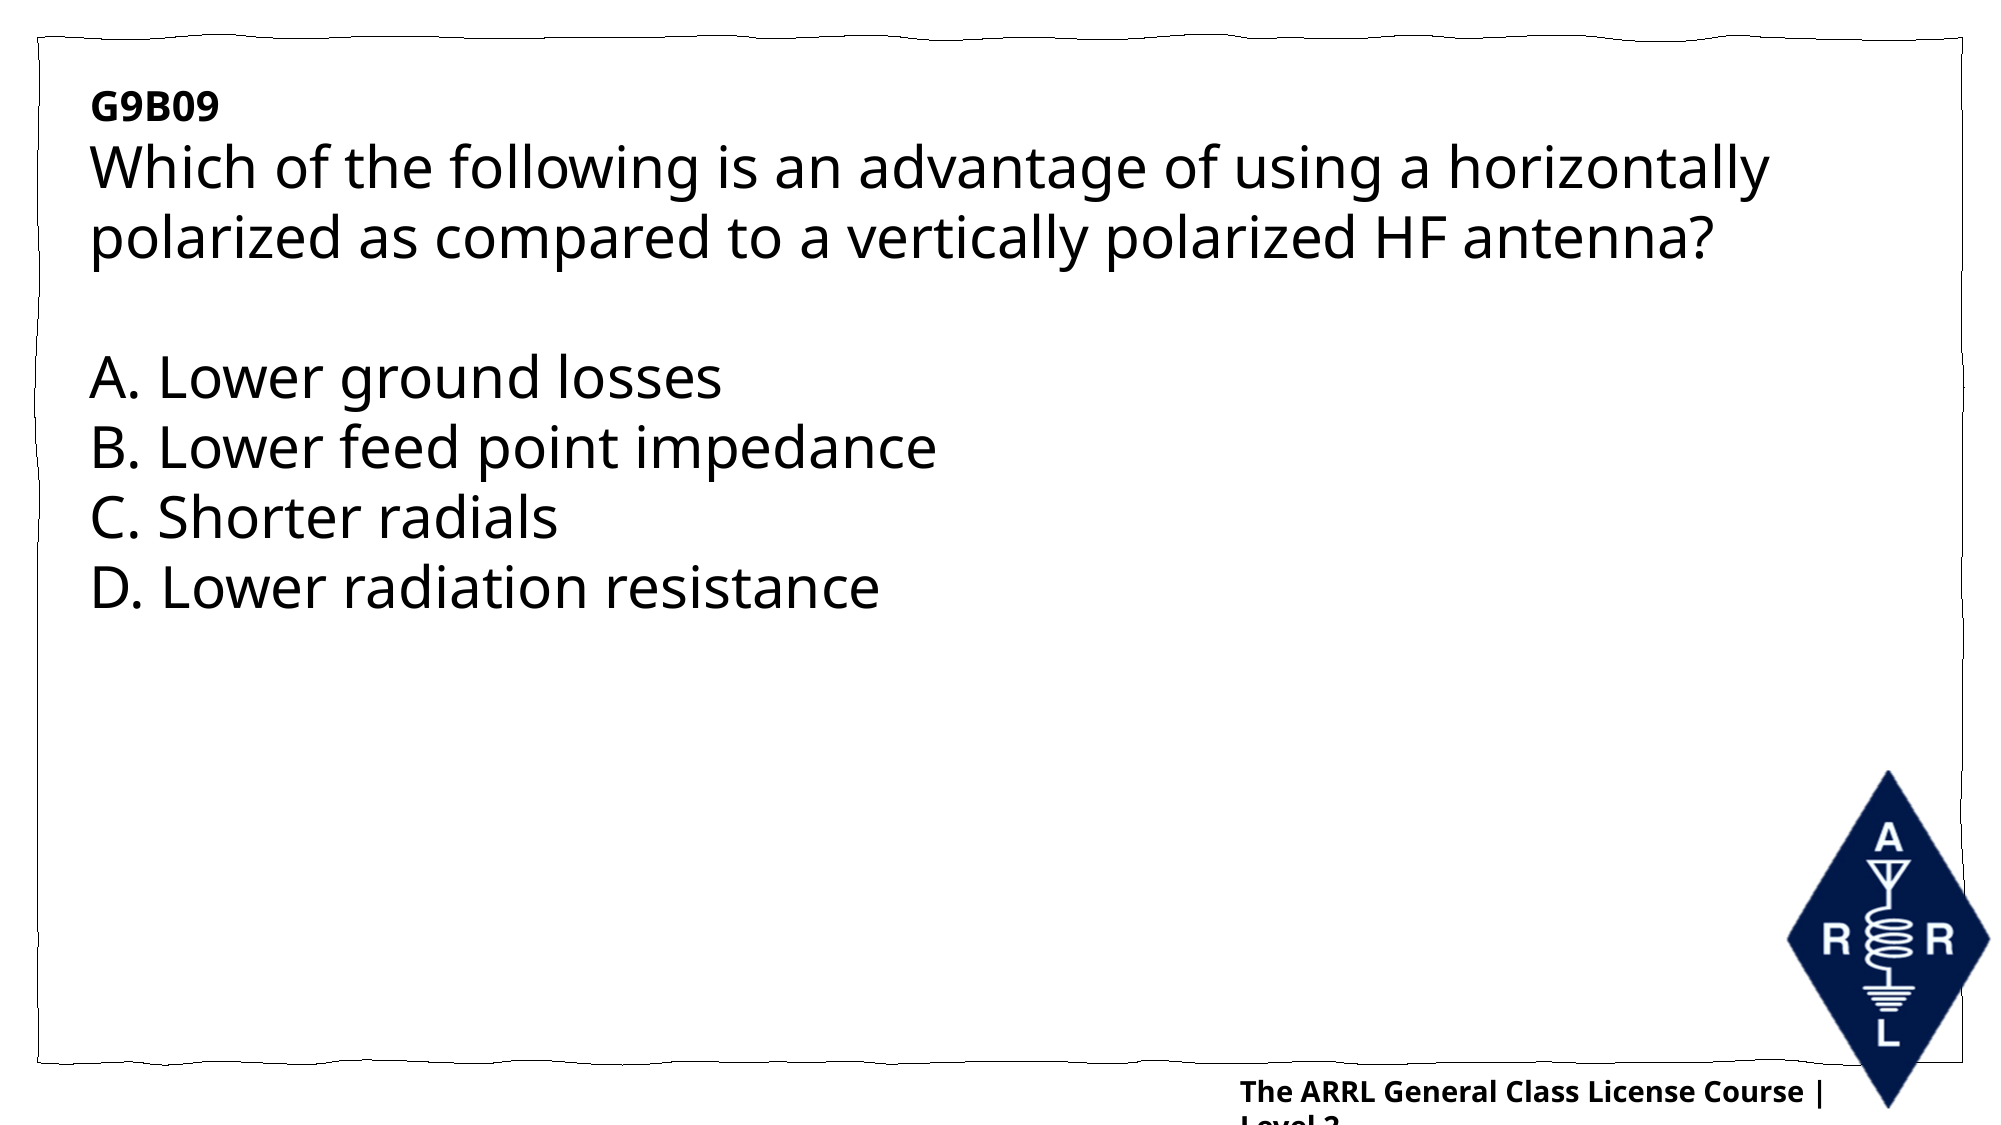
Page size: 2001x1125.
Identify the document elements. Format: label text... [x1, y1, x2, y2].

text_box G9B09 Which of the following is an advantage of using a horizontally polarized as compared to a vertically polarized HF antenna? A. Lower ground losses B. Lower feed point impedance C. Shorter radials D. Lower radiation resistance [75, 72, 1850, 628]
picture [1773, 752, 1999, 1125]
